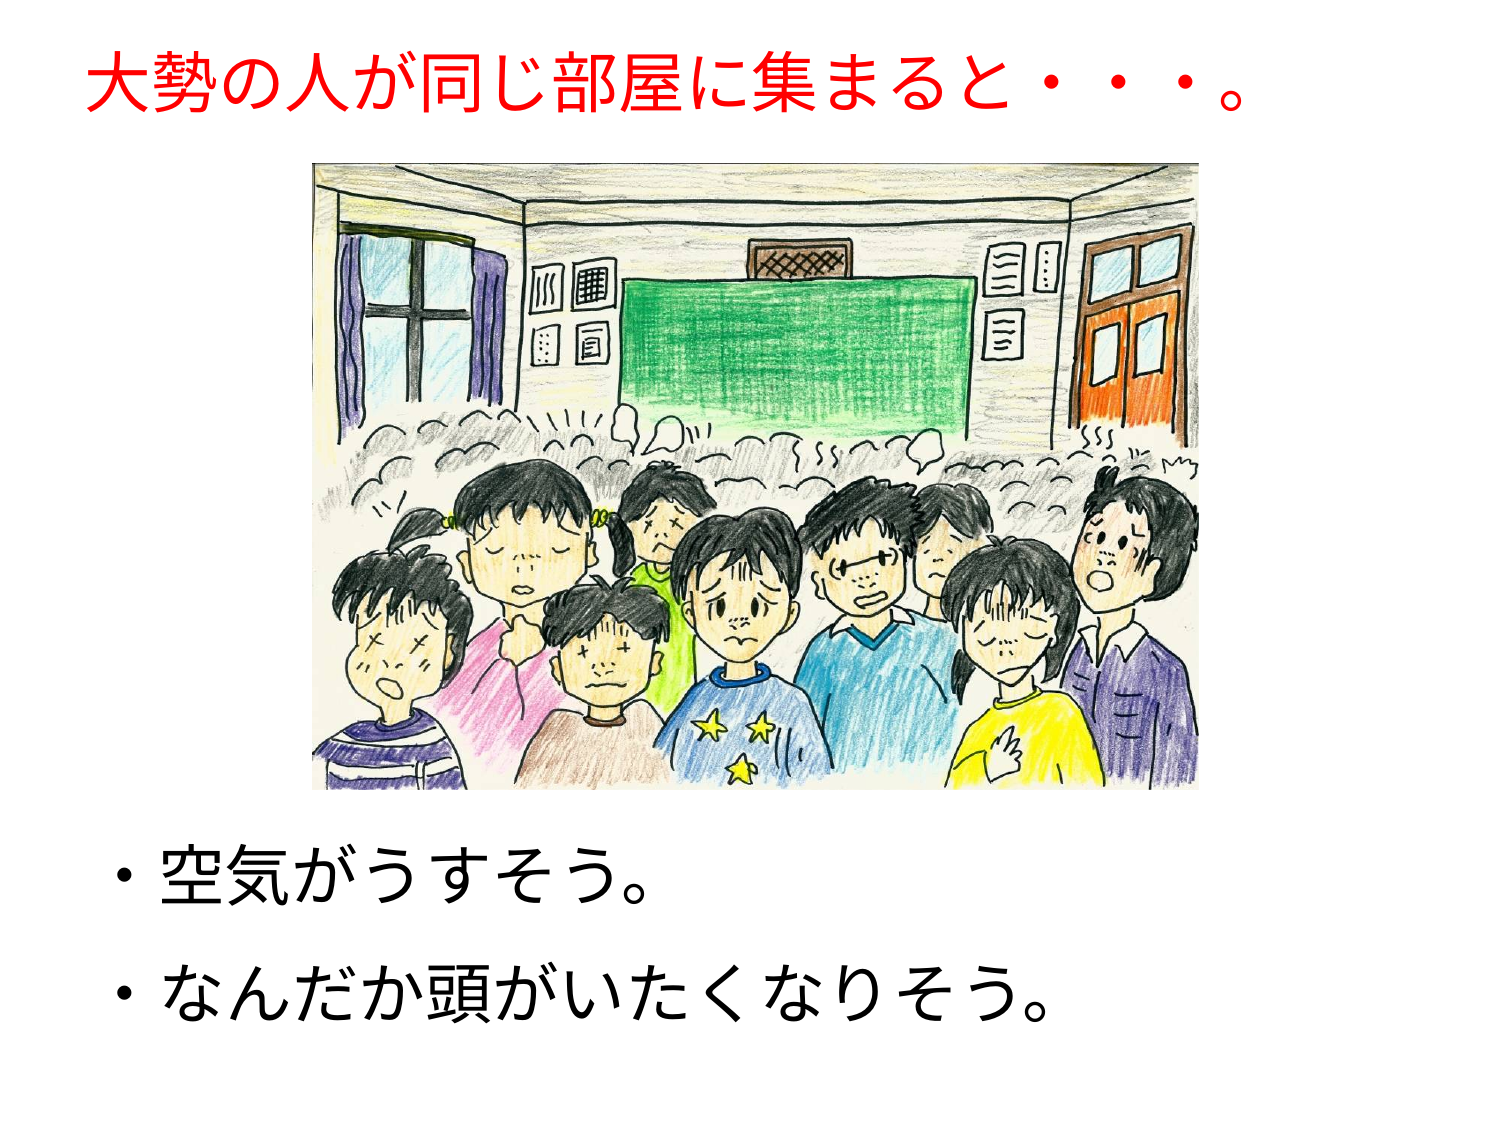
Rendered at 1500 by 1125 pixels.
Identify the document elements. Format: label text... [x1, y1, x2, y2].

picture [312, 163, 1199, 791]
list ・なんだか頭がいたくなりそう。 [76, 944, 1427, 1075]
text_box 大勢の人が同じ部屋に集まると・・・。 [69, 33, 1393, 128]
text_box ・空気がうすそう。 [76, 826, 1414, 945]
